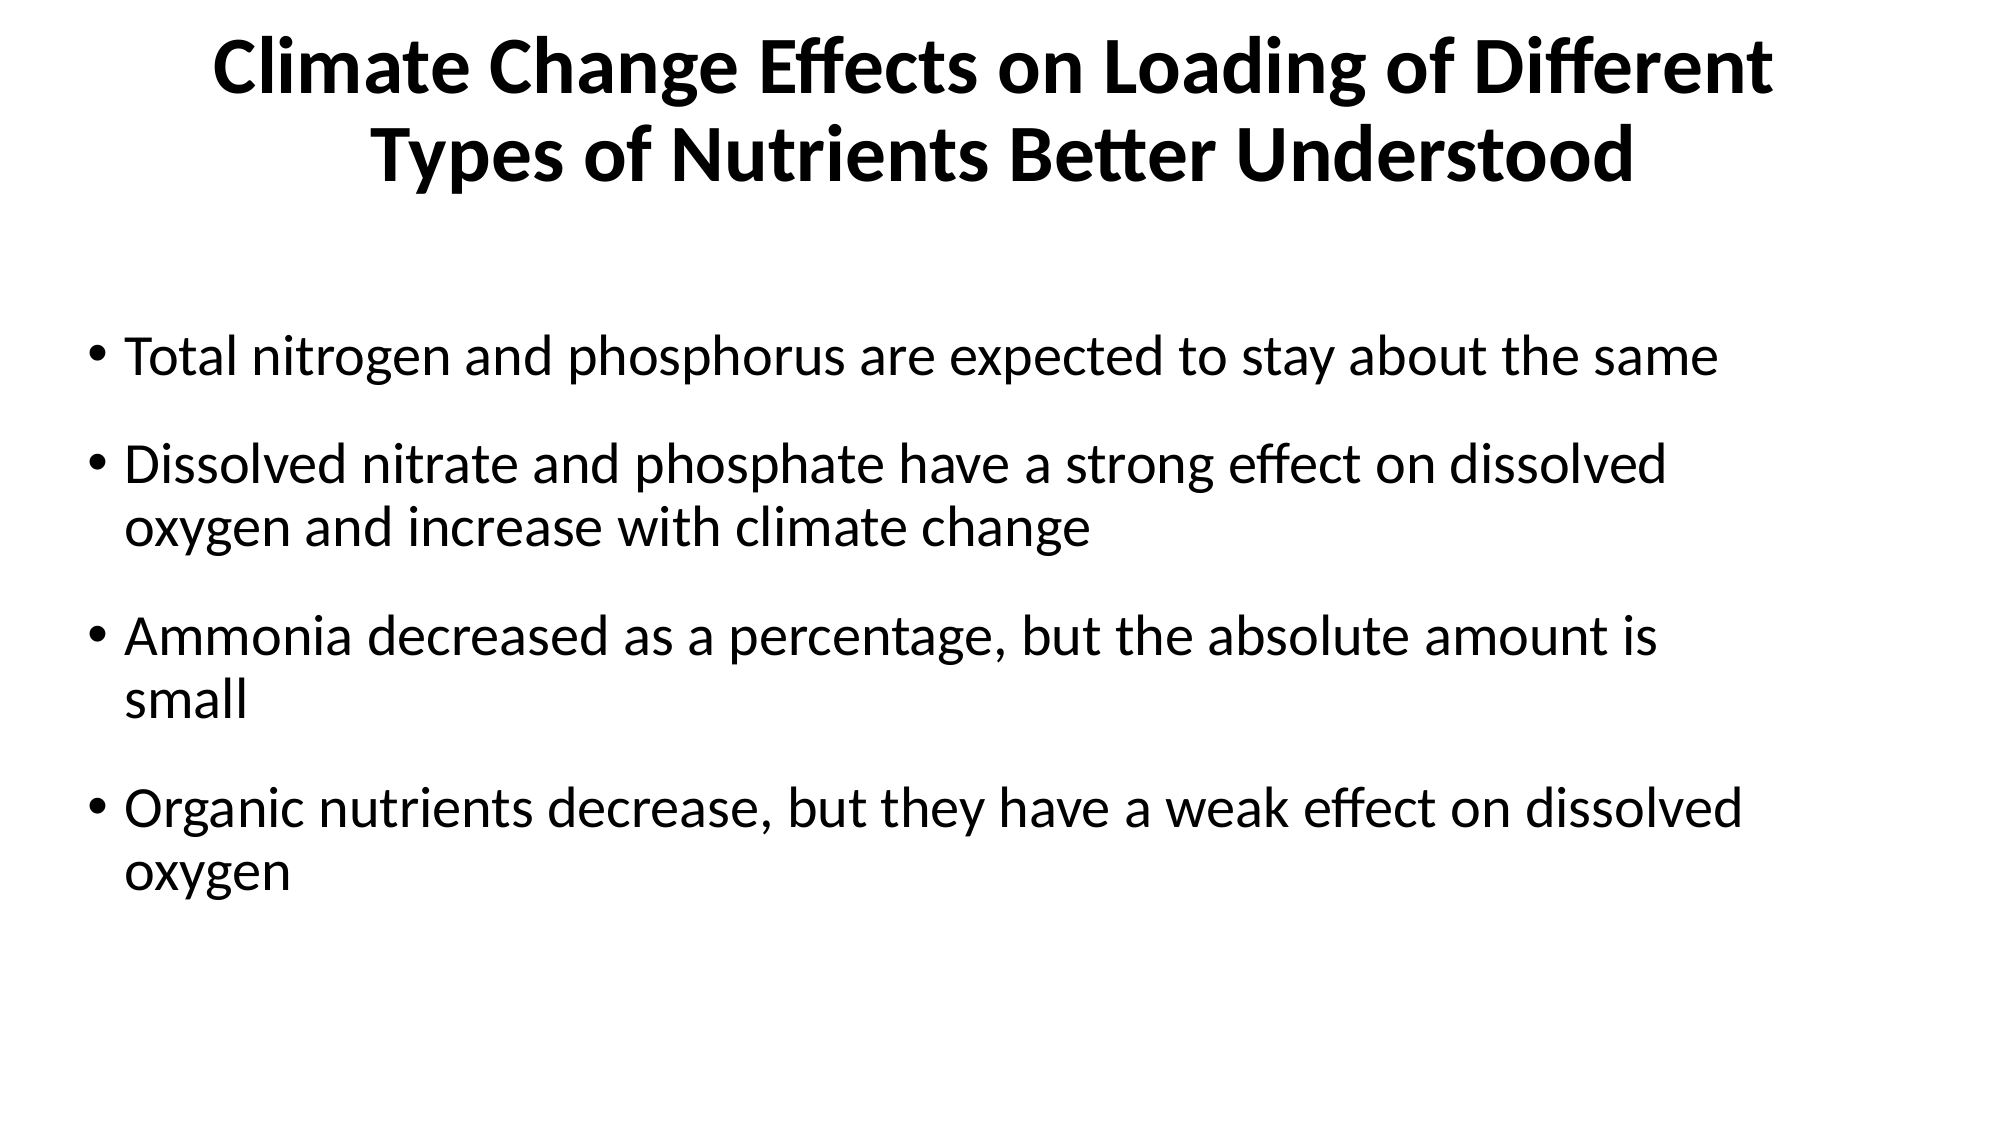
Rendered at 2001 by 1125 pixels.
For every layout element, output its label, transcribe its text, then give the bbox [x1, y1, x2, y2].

title Climate Change Effects on Loading of Different Types of Nutrients Better Understood [9, 14, 2000, 207]
list Total nitrogen and phosphorus are expected to stay about the same Dissolved nitrate and phosphate have a strong effect on dissolved oxygen and increase with climate change Ammonia decreased as a percentage, but the absolute amount is small Organic nutrients decrease, but they have a weak effect on dissolved oxygen [72, 317, 1800, 1016]
